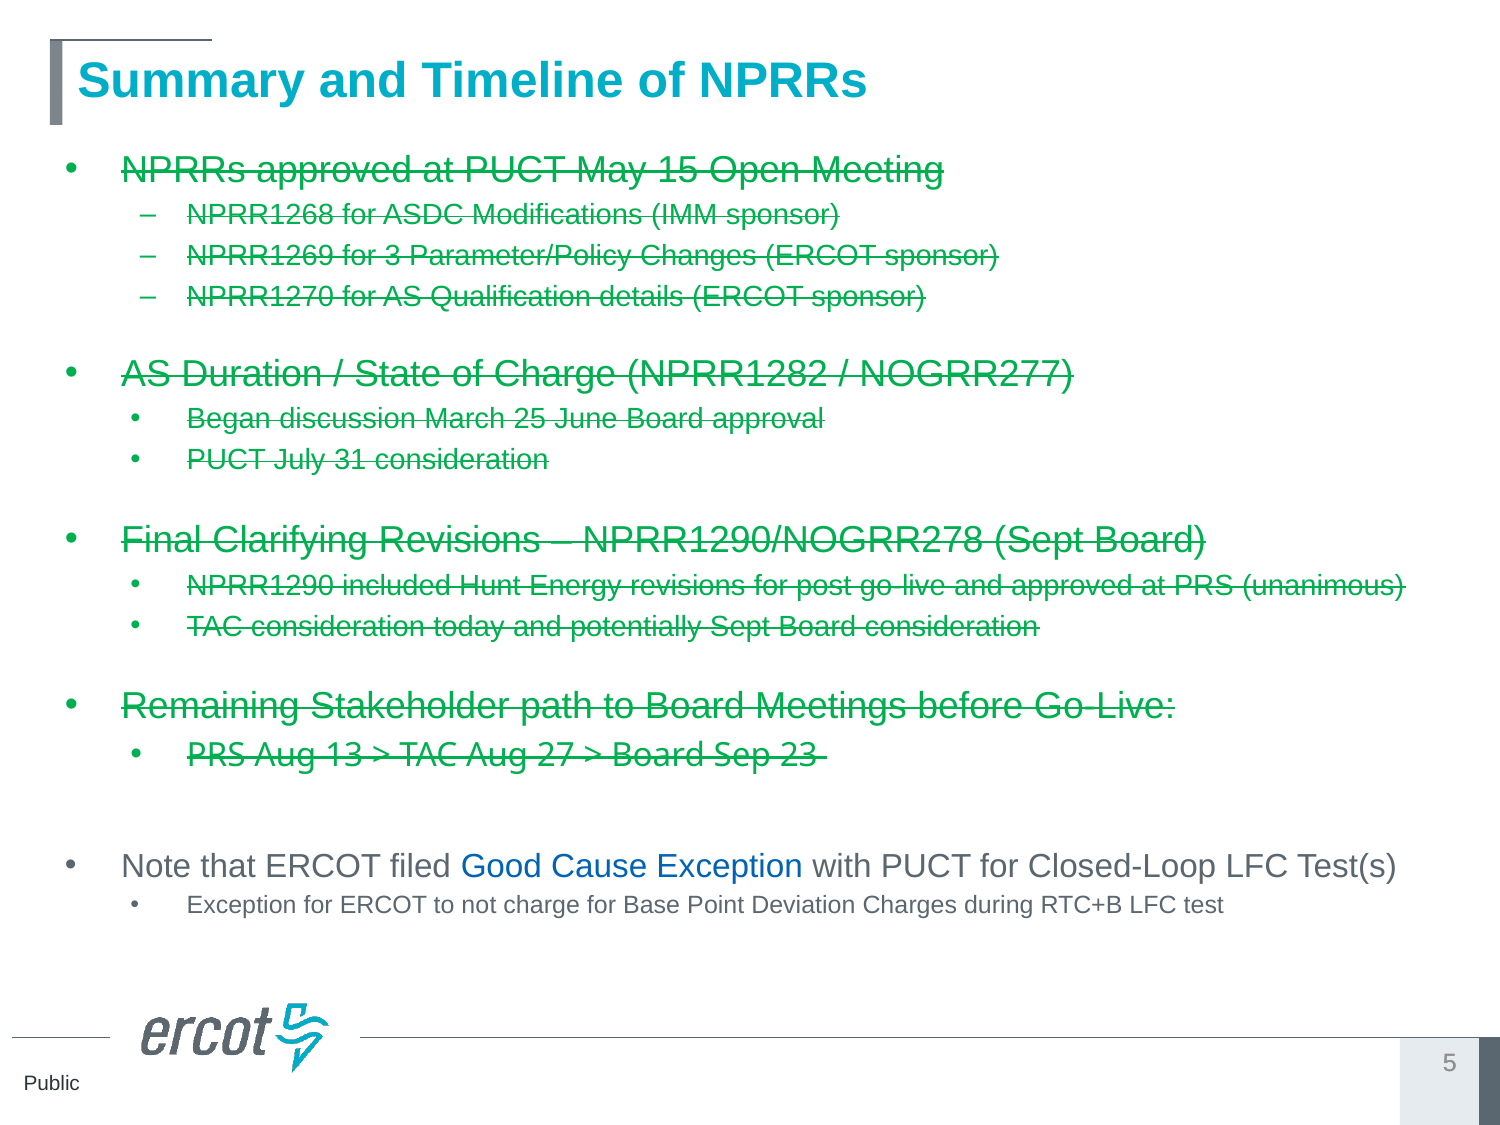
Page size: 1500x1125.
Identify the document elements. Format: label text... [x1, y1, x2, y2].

picture [137, 1013, 332, 1075]
slide_number 5 [1400, 1037, 1500, 1087]
list NPRRs approved at PUCT May 15 Open Meeting NPRR1268 for ASDC Modifications (IMM sponsor) NPRR1269 for 3 Parameter/Policy Changes (ERCOT sponsor) NPRR1270 for AS Qualification details (ERCOT sponsor) AS Duration / State of Charge (NPRR1282 / NOGRR277) Began discussion March 25 June Board approval PUCT July 31 consideration Final Clarifying Revisions – NPRR1290/NOGRR278 (Sept Board) NPRR1290 included Hunt Energy revisions for post go-live and approved at PRS (unanimous) TAC consideration today and potentially Sept Board consideration Remaining Stakeholder path to Board Meetings before Go-Live: PRS Aug 13 > TAC Aug 27 > Board Sep 23 Note that ERCOT filed Good Cause Exception with PUCT for Closed-Loop LFC Test(s) Exception for ERCOT to not charge for Base Point Deviation Charges during RTC+B LFC test [50, 137, 1450, 1013]
title Summary and Timeline of NPRRs [62, 39, 1450, 134]
